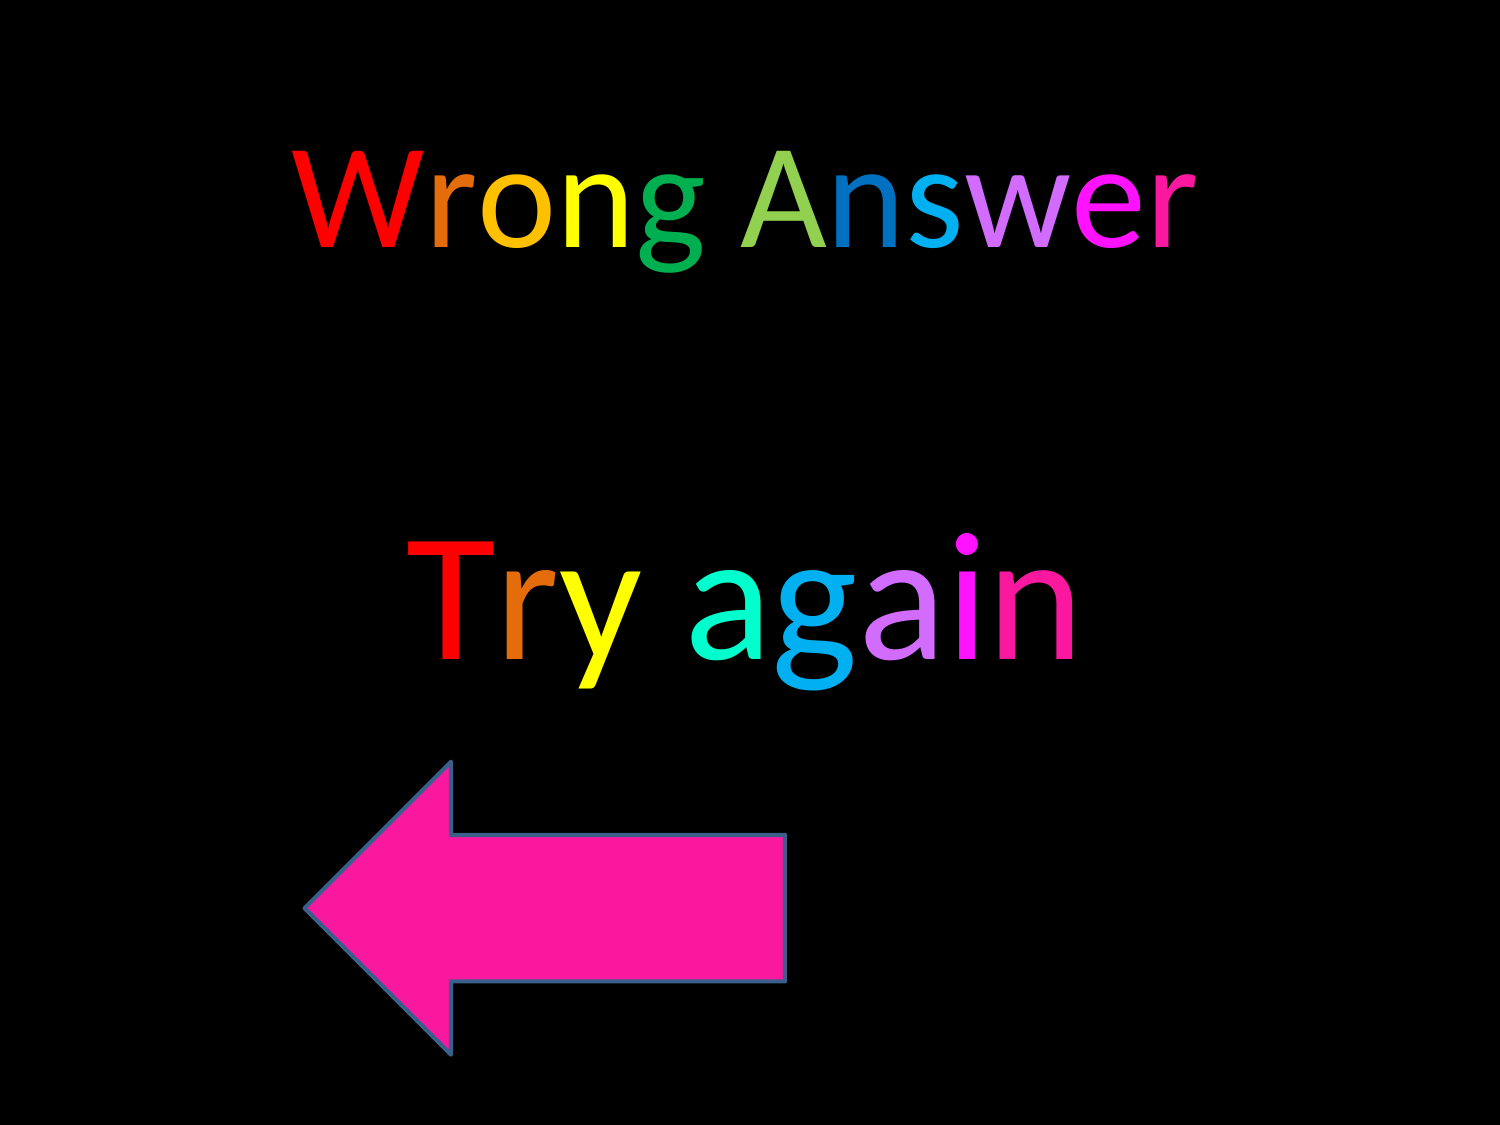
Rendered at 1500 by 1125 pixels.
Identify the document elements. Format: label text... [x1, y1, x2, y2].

title Wrong Answer [70, 93, 1421, 282]
text_box [302, 759, 788, 1057]
list Try again [70, 468, 1421, 816]
